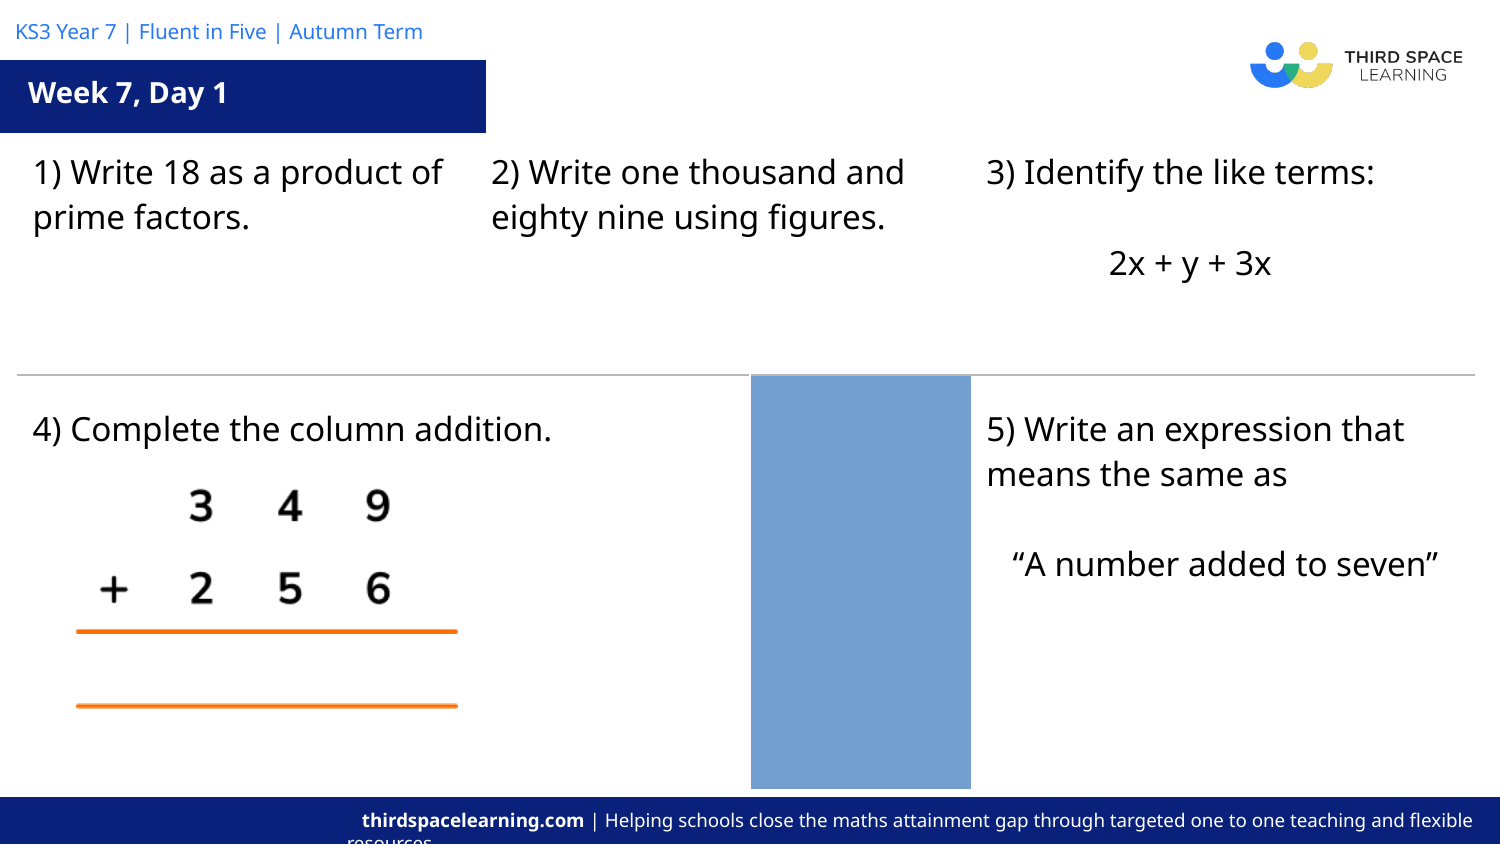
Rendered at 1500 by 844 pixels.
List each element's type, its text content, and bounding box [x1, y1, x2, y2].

text_box Week 7, Day 1 [13, 59, 383, 125]
table_header 3) Identify the like terms: 2x + y + 3x [972, 142, 1474, 374]
table_cell 4) Complete the column addition. [19, 376, 749, 788]
table_header 2) Write one thousand and eighty nine using figures. [477, 142, 971, 374]
picture [75, 476, 458, 709]
table_header 1) Write 18 as a product of prime factors. [19, 142, 475, 374]
picture [1250, 33, 1465, 99]
table_cell 5) Write an expression that means the same as “A number added to seven” [972, 376, 1474, 788]
